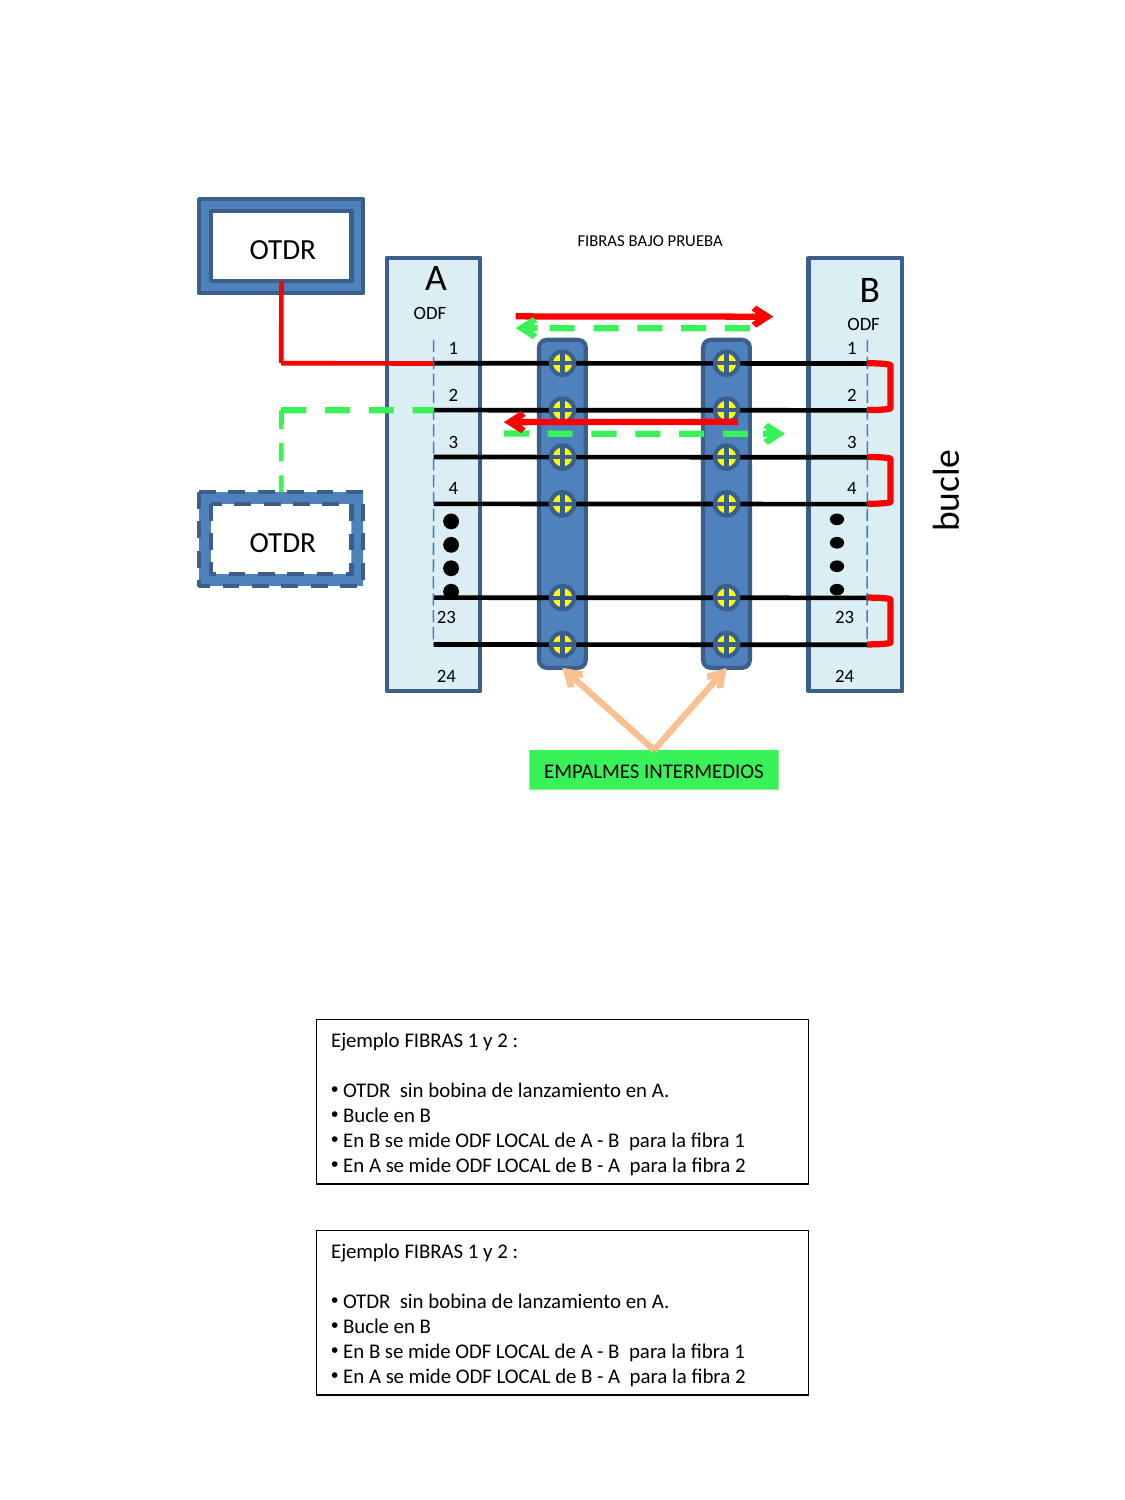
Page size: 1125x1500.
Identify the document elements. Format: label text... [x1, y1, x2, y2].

text_box ODF [398, 292, 462, 331]
text_box [715, 371, 738, 378]
text_box [536, 512, 588, 595]
text_box 24 [820, 656, 870, 694]
text_box [867, 596, 892, 646]
text_box [715, 652, 739, 659]
text_box [713, 583, 741, 595]
text_box Ejemplo FIBRAS 1 y 2 : OTDR sin bobina de lanzamiento en A. Bucle en B En B se mide ODF LOCAL de A - B para la fibra 1 En A se mide ODF LOCAL de B - A para la fibra 2 [316, 1230, 809, 1396]
text_box [536, 441, 588, 454]
text_box [551, 465, 574, 471]
text_box [715, 465, 738, 471]
text_box [197, 197, 365, 295]
text_box [443, 513, 459, 530]
text_box [551, 512, 574, 518]
text_box [700, 465, 753, 501]
text_box [443, 583, 459, 595]
text_box [700, 441, 752, 454]
text_box [867, 362, 892, 411]
text_box OTDR [234, 222, 332, 273]
text_box [548, 443, 577, 455]
text_box [867, 456, 892, 490]
text_box FIBRAS BAJO PRUEBA [562, 222, 739, 258]
text_box [536, 652, 588, 671]
text_box 3 [832, 421, 872, 456]
text_box 4 [832, 468, 867, 490]
text_box [713, 443, 741, 455]
text_box [548, 349, 577, 361]
text_box B [844, 257, 895, 304]
text_box [700, 337, 752, 361]
text_box 24 [422, 656, 471, 694]
text_box [713, 630, 741, 642]
text_box 3 [433, 421, 474, 456]
text_box [715, 512, 738, 518]
text_box [385, 256, 433, 361]
text_box OTDR [234, 515, 332, 566]
text_box [714, 605, 739, 612]
text_box 23 [820, 597, 870, 635]
text_box ODF [832, 304, 895, 342]
text_box [551, 371, 574, 378]
text_box [700, 512, 753, 595]
text_box [551, 652, 575, 659]
text_box [536, 371, 588, 407]
text_box [197, 490, 365, 588]
text_box [385, 502, 482, 693]
text_box 23 [422, 597, 471, 635]
text_box [806, 256, 904, 490]
text_box [829, 513, 845, 526]
text_box 2 [832, 375, 867, 409]
text_box [829, 583, 845, 595]
text_box [548, 396, 577, 408]
text_box [700, 371, 752, 407]
text_box [739, 418, 752, 431]
text_box EMPALMES INTERMEDIOS [529, 750, 779, 790]
text_box bucle [913, 434, 974, 490]
text_box [550, 605, 575, 612]
text_box [462, 256, 482, 360]
text_box [713, 396, 741, 408]
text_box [654, 672, 732, 746]
text_box [806, 502, 904, 693]
text_box 1 [433, 328, 474, 362]
text_box 1 [832, 342, 872, 362]
text_box [549, 583, 577, 595]
text_box [385, 371, 482, 408]
text_box [443, 536, 459, 553]
text_box A [410, 246, 462, 292]
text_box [567, 662, 650, 755]
text_box [700, 652, 753, 671]
text_box [443, 560, 459, 577]
text_box [549, 630, 577, 642]
text_box [713, 349, 741, 361]
text_box [829, 560, 845, 573]
text_box [829, 536, 845, 549]
text_box [385, 418, 482, 490]
text_box bucle [913, 502, 974, 547]
text_box [536, 338, 588, 360]
text_box Ejemplo FIBRAS 1 y 2 : OTDR sin bobina de lanzamiento en A. Bucle en B En B se mide ODF LOCAL de A - B para la fibra 1 En A se mide ODF LOCAL de B - A para la fibra 2 [316, 1019, 809, 1185]
text_box [536, 465, 588, 501]
text_box 4 [433, 468, 474, 490]
text_box [700, 605, 753, 642]
text_box 2 [433, 375, 474, 409]
text_box [536, 605, 588, 642]
